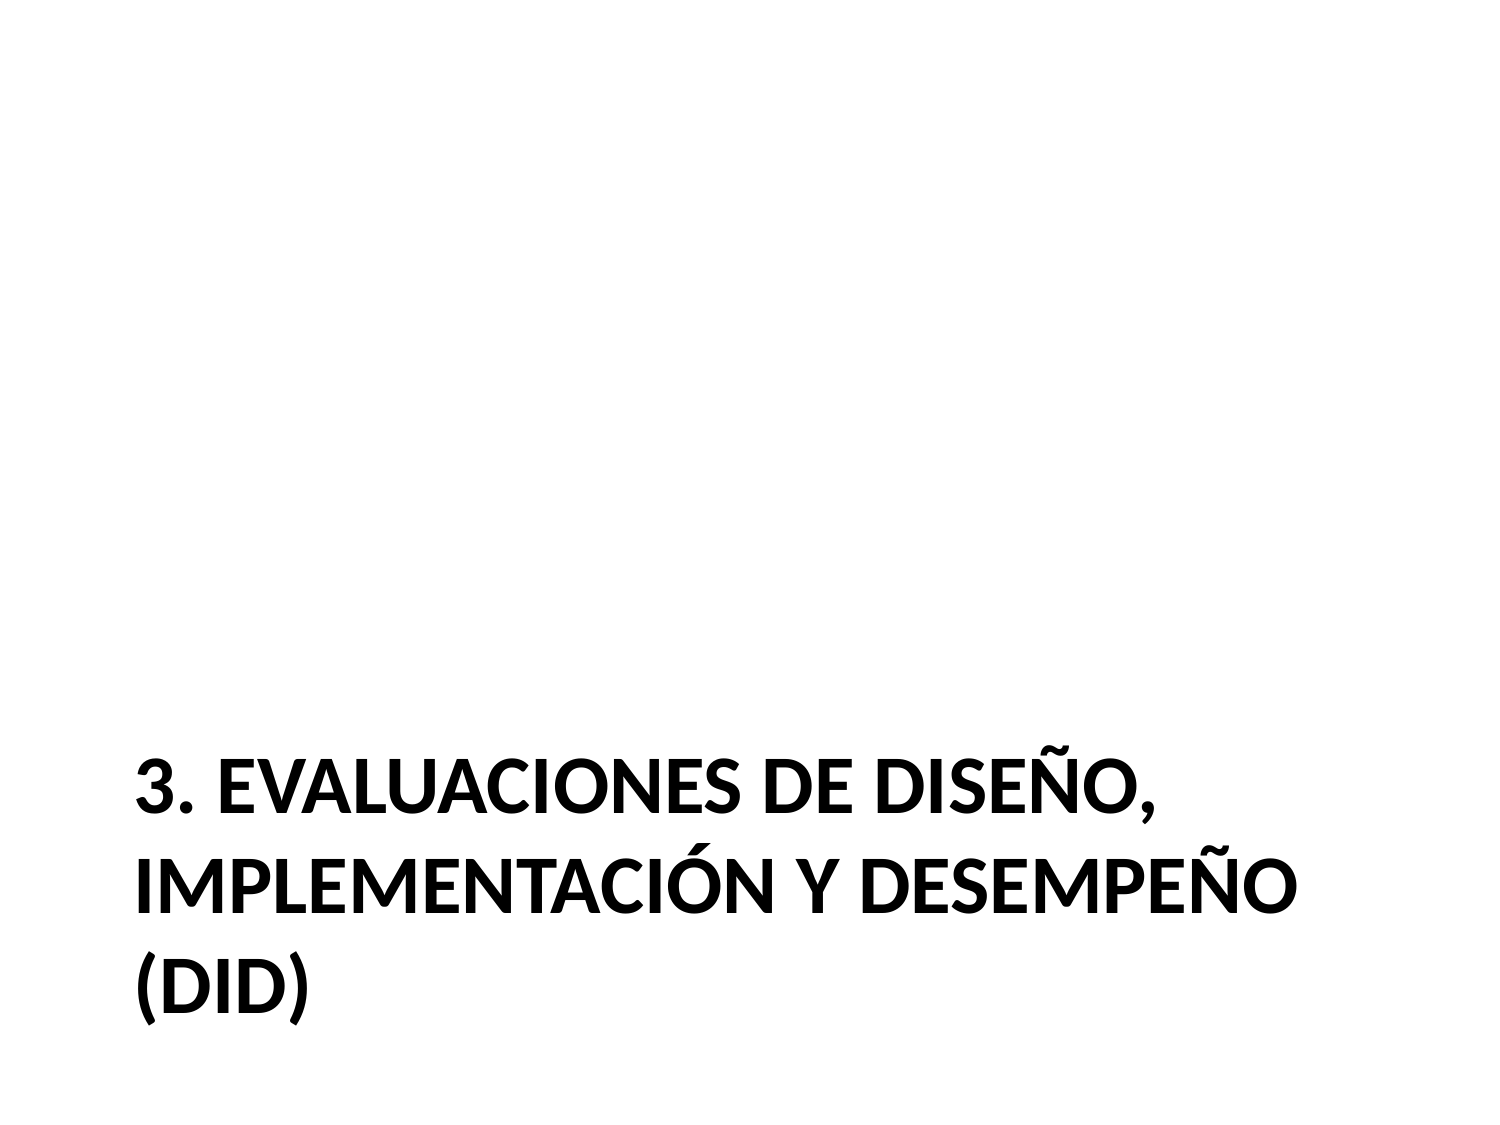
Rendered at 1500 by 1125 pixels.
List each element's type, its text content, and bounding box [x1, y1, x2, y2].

title 3. EvaluaciONES de DISEÑO, IMPLEMENTACIÓN Y DESEMPEÑO (did) [118, 722, 1436, 947]
